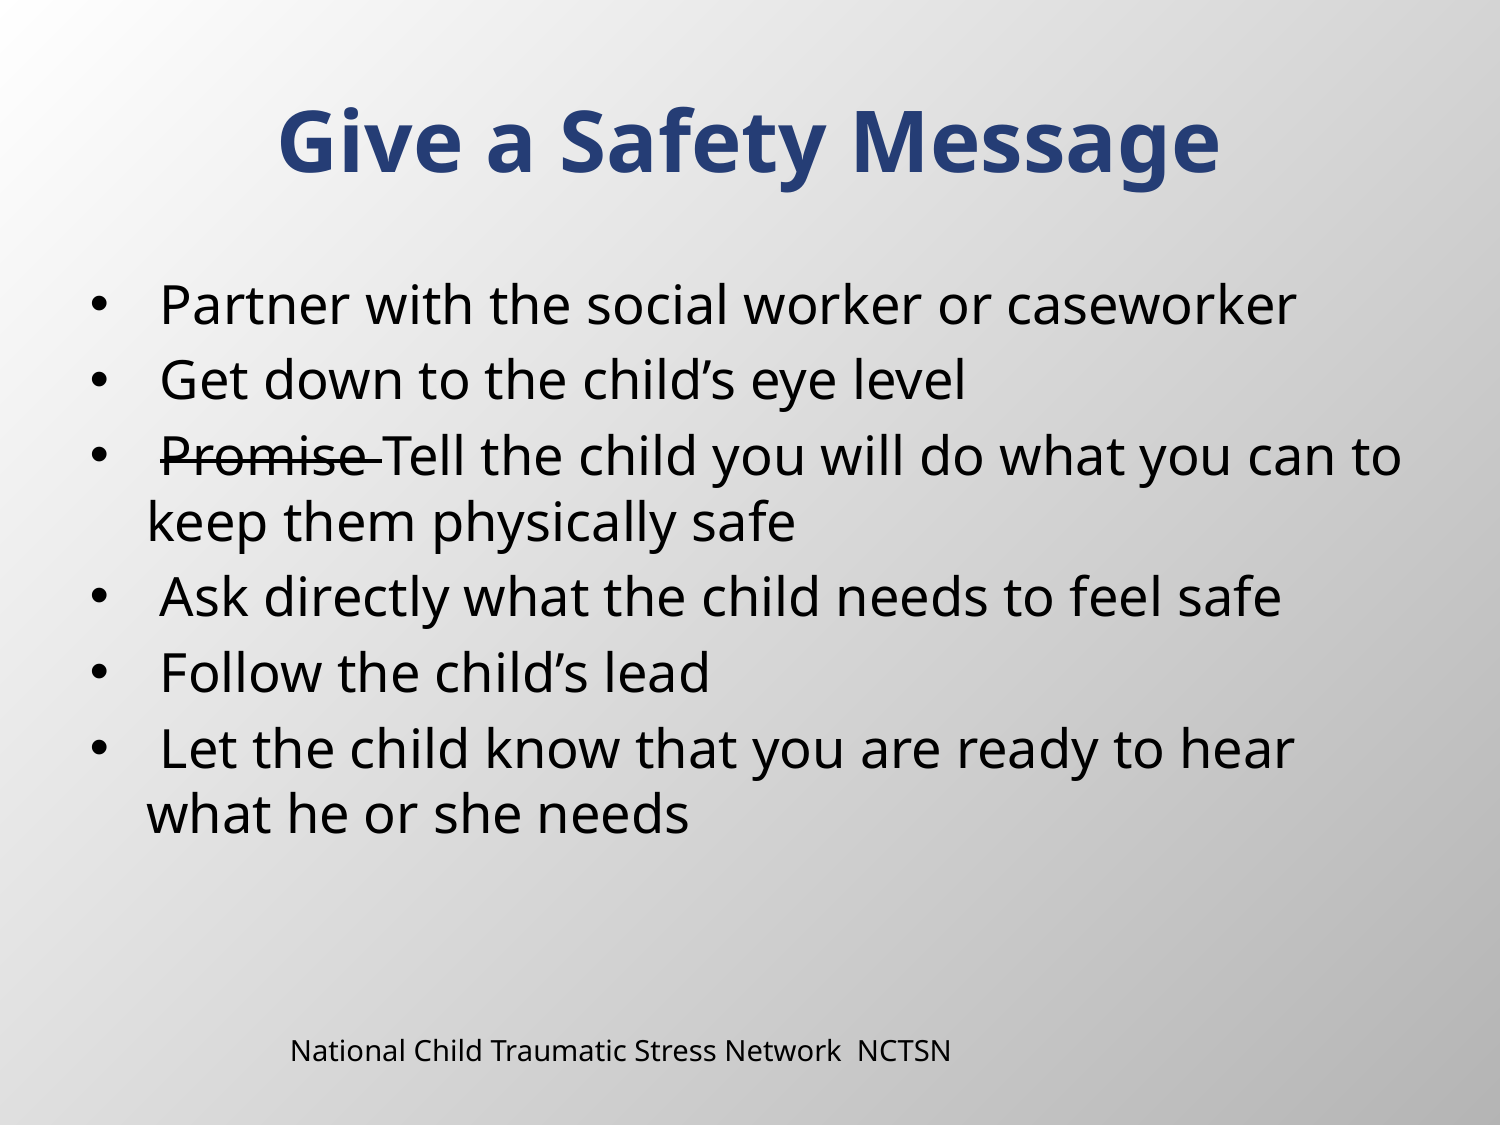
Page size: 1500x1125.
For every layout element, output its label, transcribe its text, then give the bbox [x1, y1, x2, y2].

title Give a Safety Message [75, 45, 1425, 233]
text_box National Child Traumatic Stress Network NCTSN [274, 1024, 1100, 1075]
list Partner with the social worker or caseworker Get down to the child’s eye level Promise Tell the child you will do what you can to keep them physically safe Ask directly what the child needs to feel safe Follow the child’s lead Let the child know that you are ready to hear what he or she needs [75, 262, 1425, 1035]
